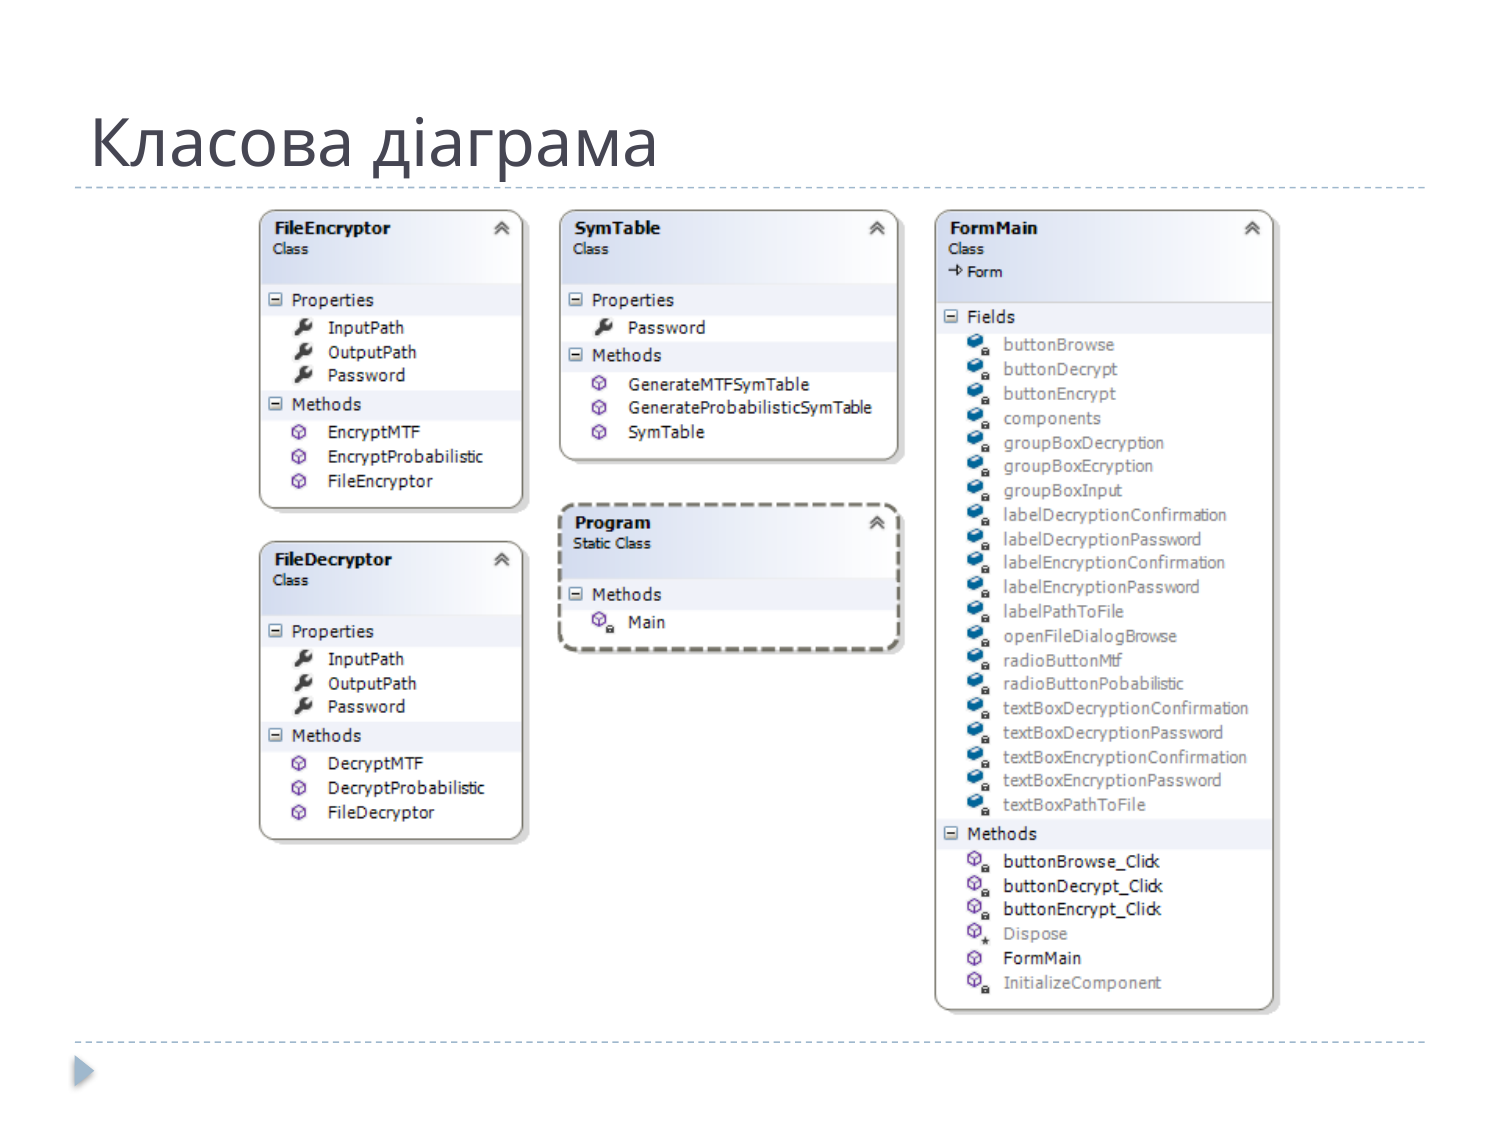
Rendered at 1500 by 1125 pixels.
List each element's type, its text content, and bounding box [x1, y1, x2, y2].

title Класова діаграма [75, 24, 1425, 188]
picture [241, 195, 1296, 1036]
